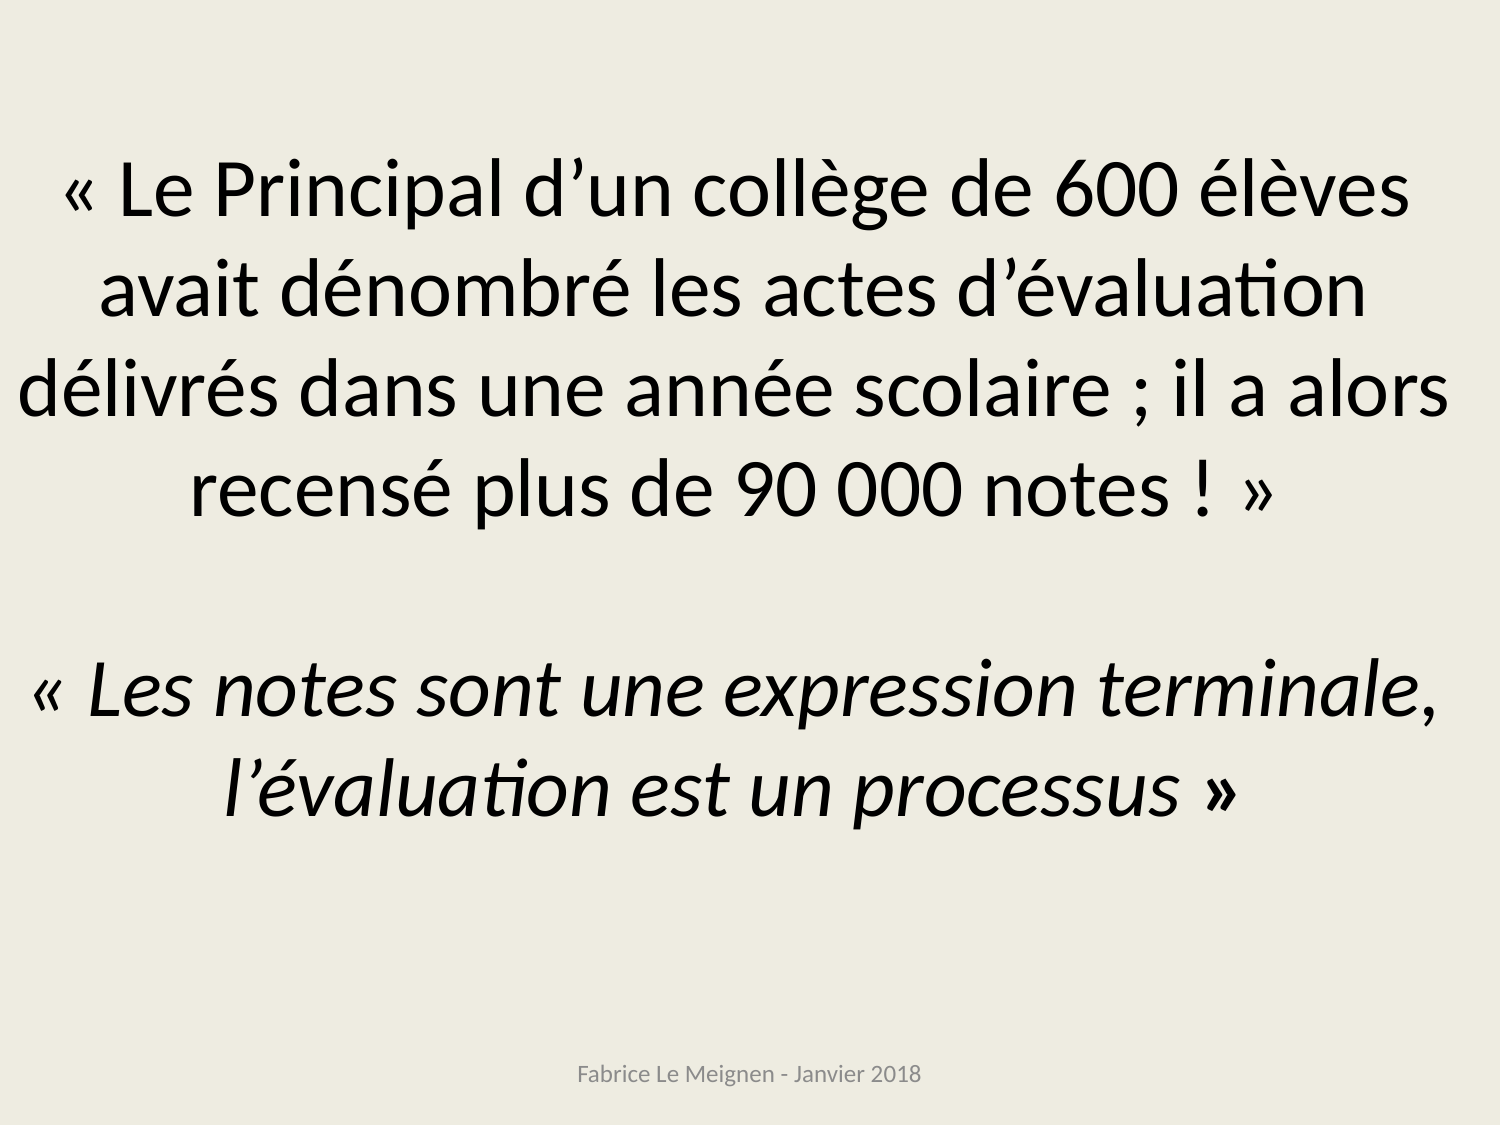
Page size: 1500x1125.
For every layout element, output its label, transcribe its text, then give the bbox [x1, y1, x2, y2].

footer Fabrice Le Meignen - Janvier 2018 [512, 1042, 988, 1103]
text_box « Le Principal d’un collège de 600 élèves avait dénombré les actes d’évaluation délivrés dans une année scolaire ; il a alors recensé plus de 90 000 notes ! » « Les notes sont une expression terminale, l’évaluation est un processus » [0, 125, 1500, 841]
